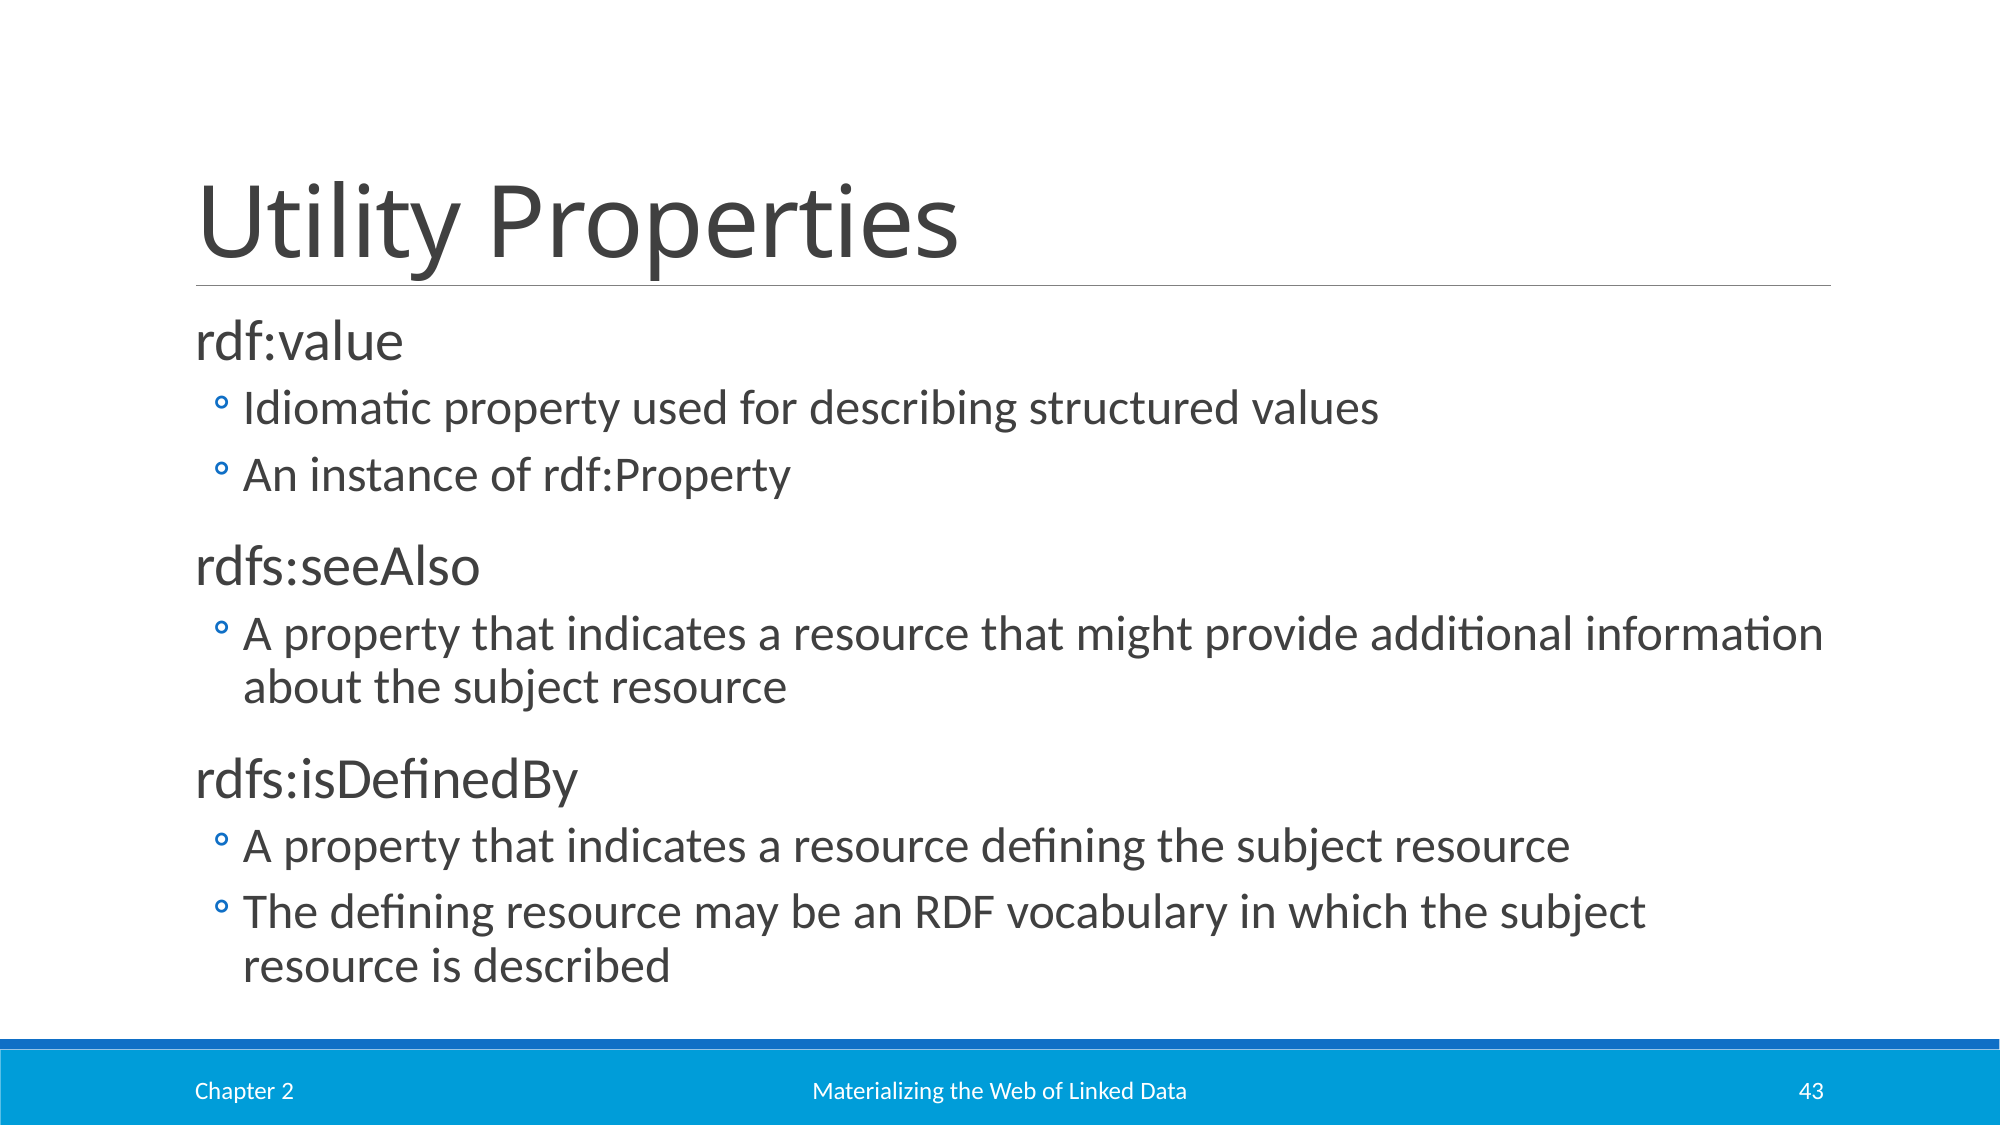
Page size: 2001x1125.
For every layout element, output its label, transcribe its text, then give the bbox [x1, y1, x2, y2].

slide_number Chapter 2 [180, 1059, 586, 1120]
list rdf:value Idiomatic property used for describing structured values An instance of rdf:Property rdfs:seeAlso A property that indicates a resource that might provide additional information about the subject resource rdfs:isDefinedBy A property that indicates a resource defining the subject resource The defining resource may be an RDF vocabulary in which the subject resource is described [180, 302, 1830, 963]
footer Materializing the Web of Linked Data [604, 1059, 1396, 1120]
slide_number 43 [1624, 1059, 1840, 1120]
title Utility Properties [180, 47, 1830, 285]
